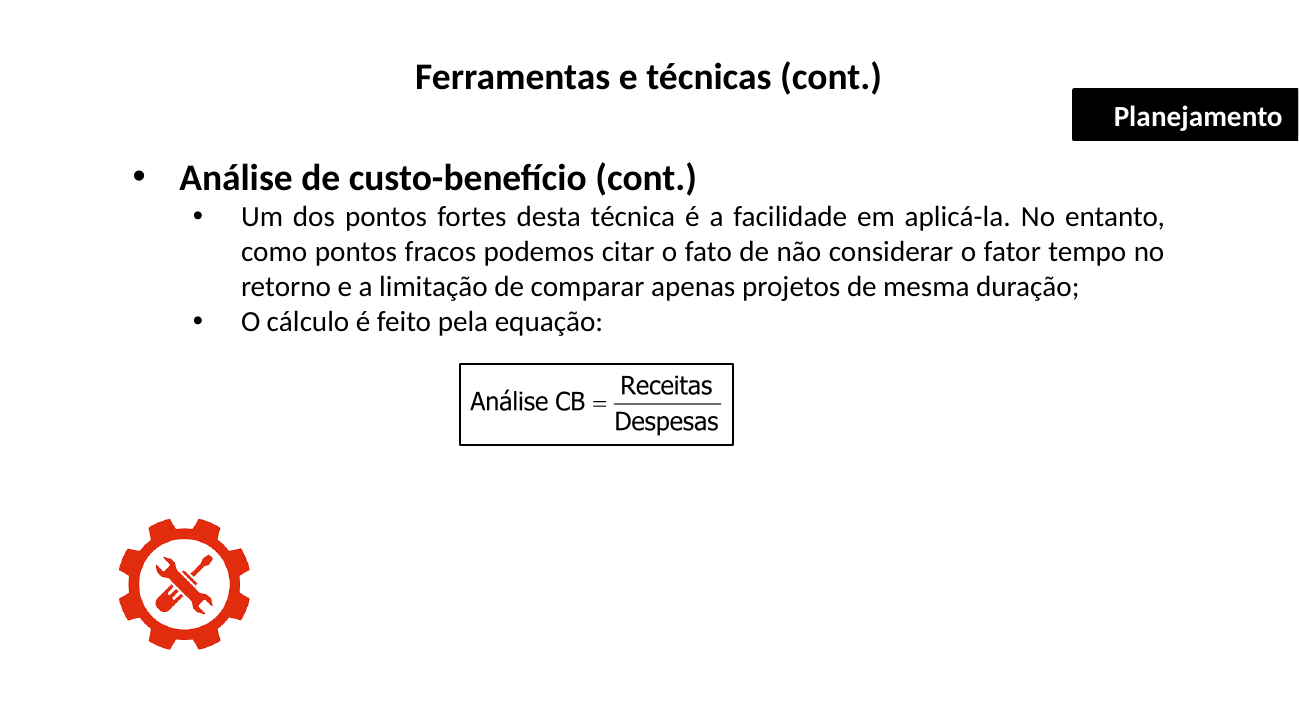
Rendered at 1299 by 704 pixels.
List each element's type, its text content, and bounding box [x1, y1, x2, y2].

picture [117, 517, 251, 651]
text_box Ferramentas e técnicas (cont.) [0, 44, 1299, 106]
text_box Análise de custo-benefício (cont.) Um dos pontos fortes desta técnica é a facilidade em aplicá-la. No entanto, como pontos fracos podemos citar o fato de não considerar o fator tempo no retorno e a limitação de comparar apenas projetos de mesma duração; O cálculo é feito pela equação: [117, 145, 1181, 348]
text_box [459, 363, 734, 446]
text_box Planejamento [1074, 90, 1299, 140]
